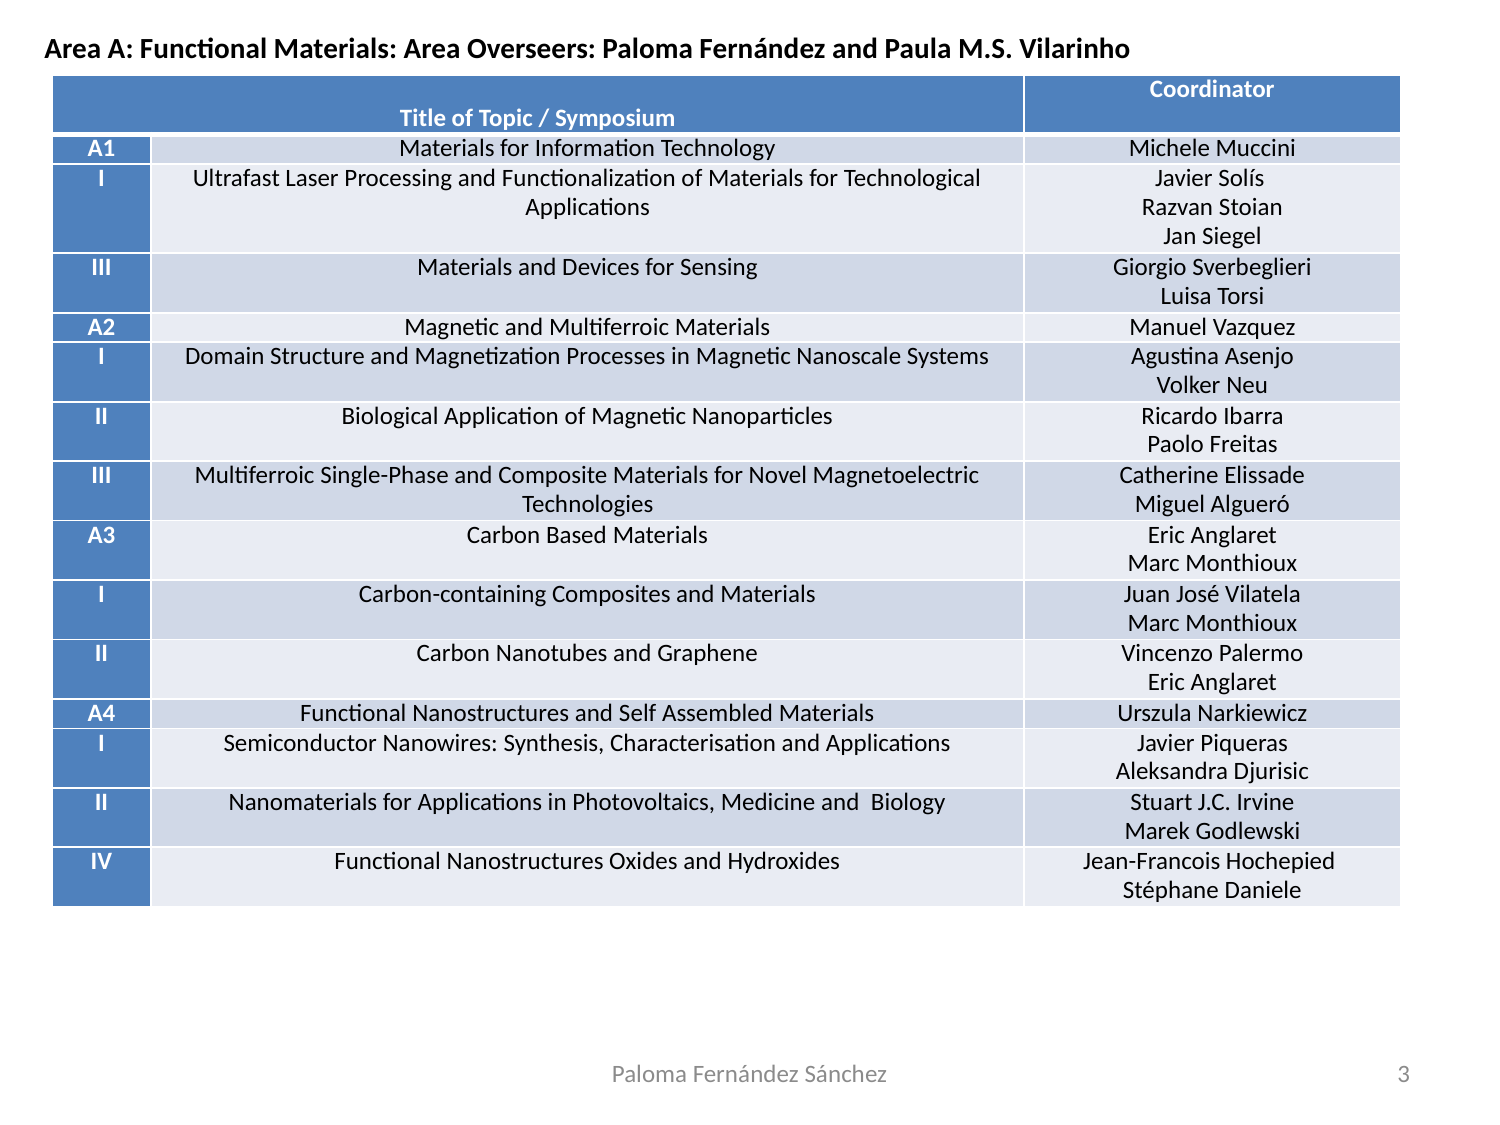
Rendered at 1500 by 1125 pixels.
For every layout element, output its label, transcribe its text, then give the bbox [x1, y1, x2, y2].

table_cell Catherine Elissade Miguel Algueró [1025, 462, 1400, 520]
table_cell I [53, 343, 150, 401]
table_cell III [53, 254, 150, 312]
table_cell Vincenzo Palermo Eric Anglaret [1025, 640, 1400, 698]
table_cell Jean-Francois Hochepied Stéphane Daniele [1025, 848, 1400, 906]
table_cell Semiconductor Nanowires: Synthesis, Characterisation and Applications [152, 729, 1023, 787]
table_cell Stuart J.C. Irvine Marek Godlewski [1025, 789, 1400, 846]
table_cell III [53, 462, 150, 520]
table_cell A1 [53, 137, 150, 163]
text_box Area A: Functional Materials: Area Overseers: Paloma Fernández and Paula M.S. Vilarinho [29, 22, 1424, 73]
table_header Coordinator [1025, 76, 1400, 132]
table_cell Giorgio Sverbeglieri Luisa Torsi [1025, 254, 1400, 312]
table_cell A3 [53, 521, 150, 579]
table_cell I [53, 581, 150, 639]
table_cell II [53, 789, 150, 846]
table_cell Multiferroic Single-Phase and Composite Materials for Novel Magnetoelectric Technologies [152, 462, 1023, 520]
table_cell Juan José Vilatela Marc Monthioux [1025, 581, 1400, 639]
table_header Title of Topic / Symposium [53, 76, 1023, 132]
table_cell Urszula Narkiewicz [1025, 700, 1400, 728]
table_cell Agustina Asenjo Volker Neu [1025, 343, 1400, 401]
table_cell Javier Piqueras Aleksandra Djurisic [1025, 729, 1400, 787]
table_cell Functional Nanostructures and Self Assembled Materials [152, 700, 1023, 728]
table_cell A4 [53, 700, 150, 728]
table_cell II [53, 403, 150, 460]
table_cell Nanomaterials for Applications in Photovoltaics, Medicine and Biology [152, 789, 1023, 846]
table_cell Manuel Vazquez [1025, 314, 1400, 341]
table_cell II [53, 640, 150, 698]
table_cell Materials for Information Technology [152, 137, 1023, 163]
table_cell Domain Structure and Magnetization Processes in Magnetic Nanoscale Systems [152, 343, 1023, 401]
table_cell I [53, 165, 150, 252]
table_cell Carbon Based Materials [152, 521, 1023, 579]
table_cell IV [53, 848, 150, 906]
table_cell Functional Nanostructures Oxides and Hydroxides [152, 848, 1023, 906]
footer Paloma Fernández Sánchez [512, 1042, 988, 1103]
table_cell Michele Muccini [1025, 137, 1400, 163]
table_cell Magnetic and Multiferroic Materials [152, 314, 1023, 341]
table_cell Eric Anglaret Marc Monthioux [1025, 521, 1400, 579]
table_cell Materials and Devices for Sensing [152, 254, 1023, 312]
table_cell Carbon Nanotubes and Graphene [152, 640, 1023, 698]
table_cell Ricardo Ibarra Paolo Freitas [1025, 403, 1400, 460]
table_cell Ultrafast Laser Processing and Functionalization of Materials for Technological Applications [152, 165, 1023, 252]
slide_number 3 [1074, 1042, 1425, 1103]
table_cell A2 [53, 314, 150, 341]
table_cell Carbon-containing Composites and Materials [152, 581, 1023, 639]
table_cell I [53, 729, 150, 787]
table_cell Javier Solís Razvan Stoian Jan Siegel [1025, 165, 1400, 252]
table_cell Biological Application of Magnetic Nanoparticles [152, 403, 1023, 460]
